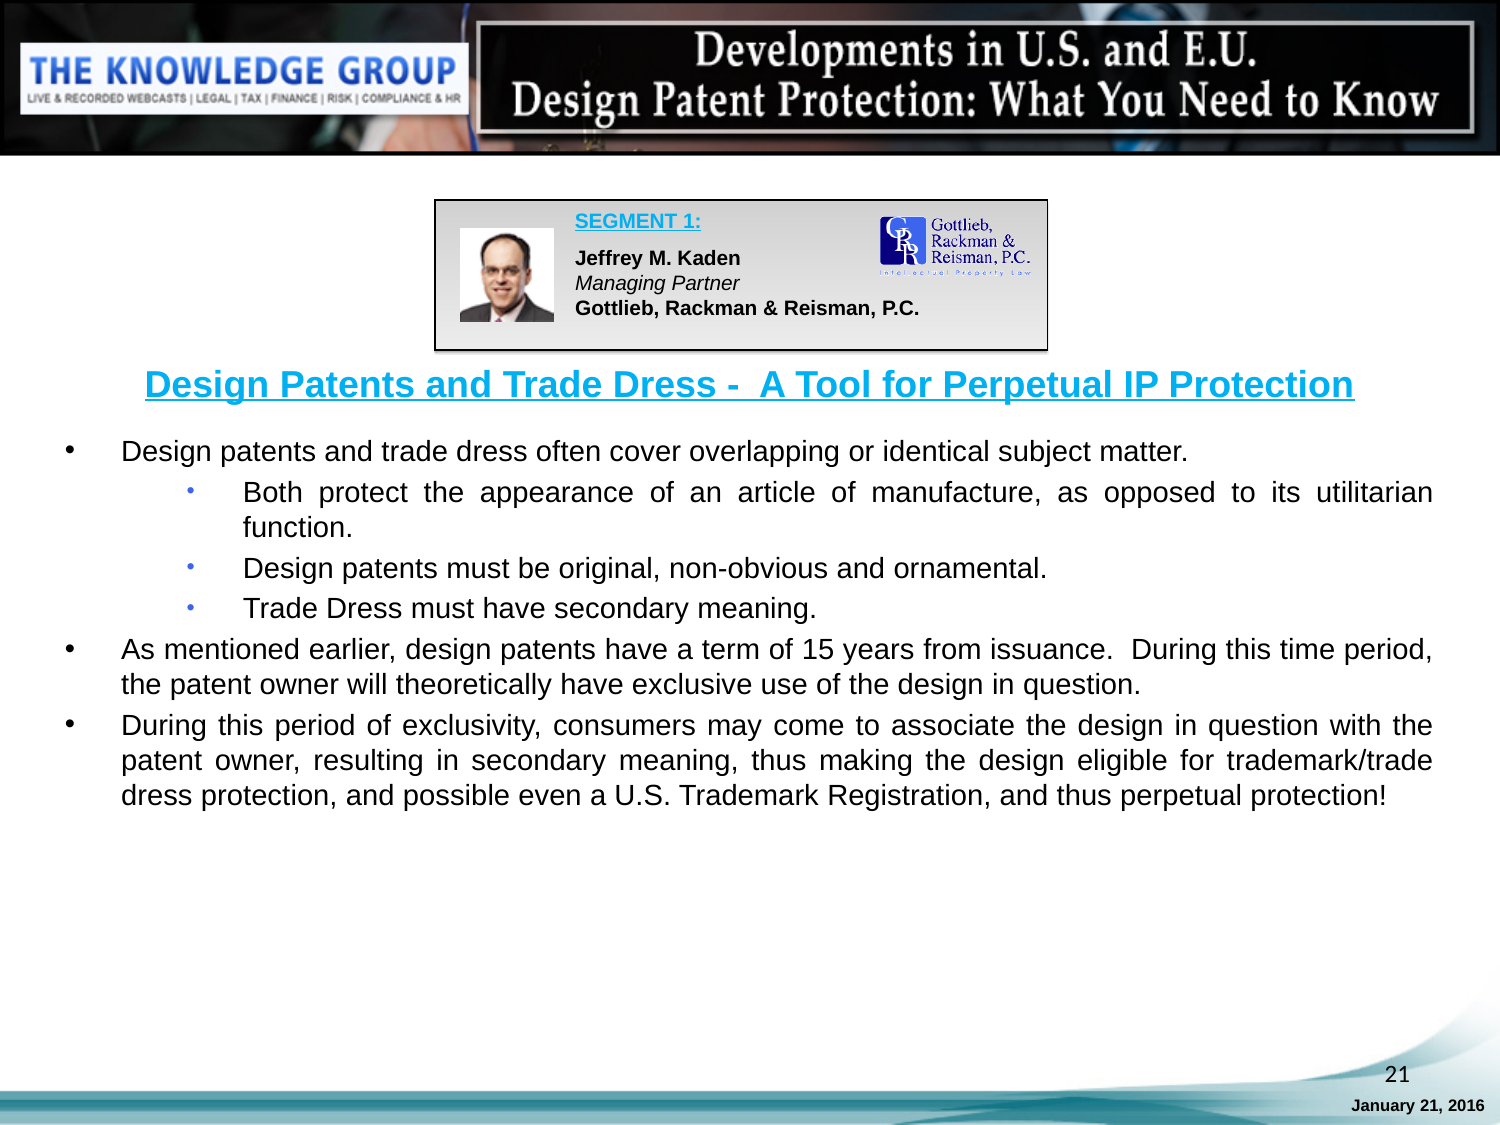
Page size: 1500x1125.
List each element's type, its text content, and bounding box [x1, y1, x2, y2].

picture [0, 412, 1500, 1125]
text_box Design Patents and Trade Dress - A Tool for Perpetual IP Protection [0, 352, 1500, 412]
text_box Design patents and trade dress often cover overlapping or identical subject matter. Both protect the appearance of an article of manufacture, as opposed to its utilitarian function. Design patents must be original, non-obvious and ornamental. Trade Dress must have secondary meaning. As mentioned earlier, design patents have a term of 15 years from issuance. During this time period, the patent owner will theoretically have exclusive use of the design in question. During this period of exclusivity, consumers may come to associate the design in question with the patent owner, resulting in secondary meaning, thus making the design eligible for trademark/trade dress protection, and possible even a U.S. Trademark Registration, and thus perpetual protection! [50, 424, 1450, 860]
picture [0, 0, 1500, 352]
slide_number 21 [1074, 1042, 1425, 1103]
text_box January 21, 2016 [1100, 1087, 1500, 1123]
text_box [434, 199, 1048, 351]
